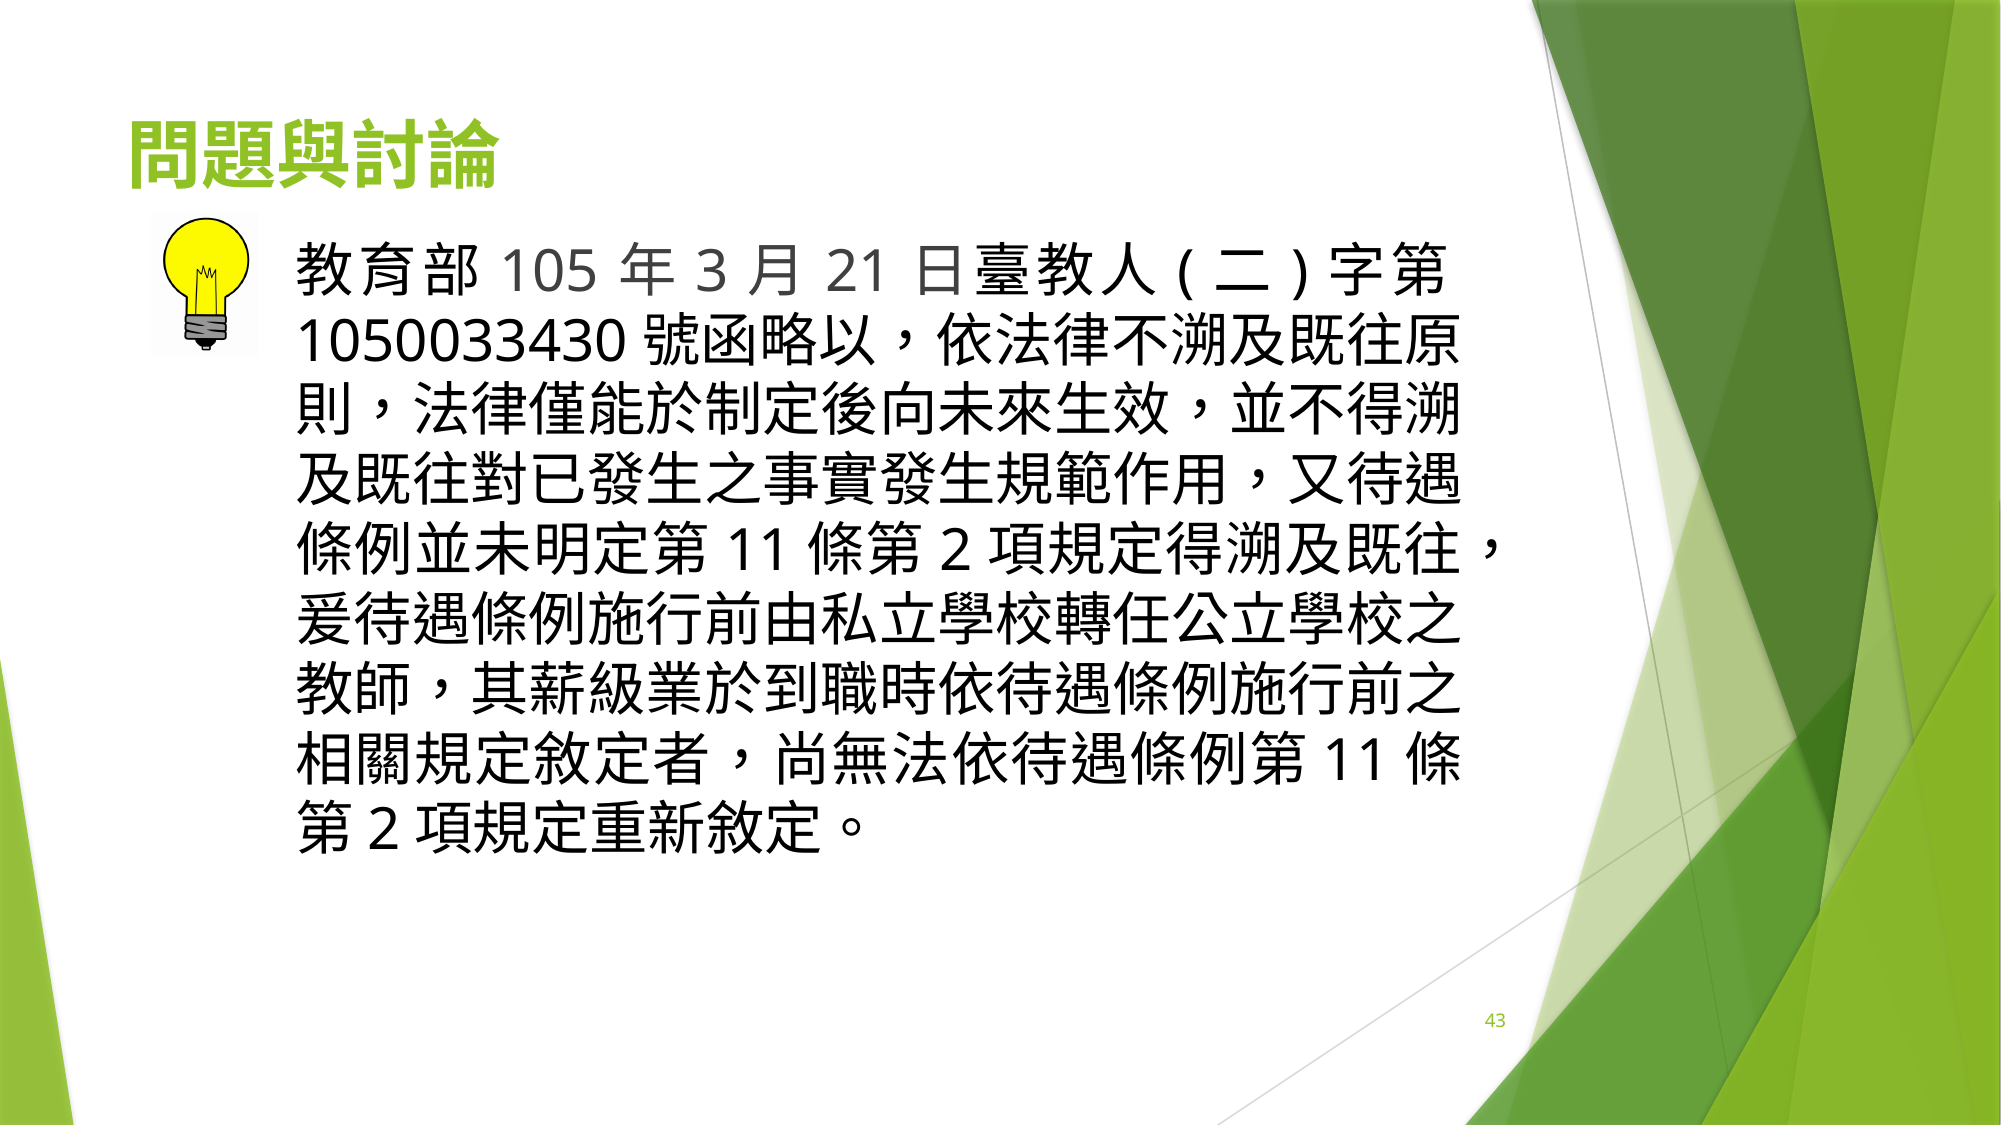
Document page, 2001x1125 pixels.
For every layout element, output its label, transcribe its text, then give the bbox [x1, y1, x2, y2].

picture [150, 211, 260, 356]
title 問題與討論 [111, 99, 1522, 317]
slide_number 43 [1409, 991, 1522, 1051]
text_box 教育部105年3月21日臺教人(二)字第1050033430號函略以，依法律不溯及既往原則，法律僅能於制定後向未來生效，並不得溯及既往對已發生之事實發生規範作用，又待遇條例並未明定第11條第2項規定得溯及既往，爰待遇條例施行前由私立學校轉任公立學校之教師，其薪級業於到職時依待遇條例施行前之相關規定敘定者，尚無法依待遇條例第11條第2項規定重新敘定。 [280, 225, 1478, 943]
